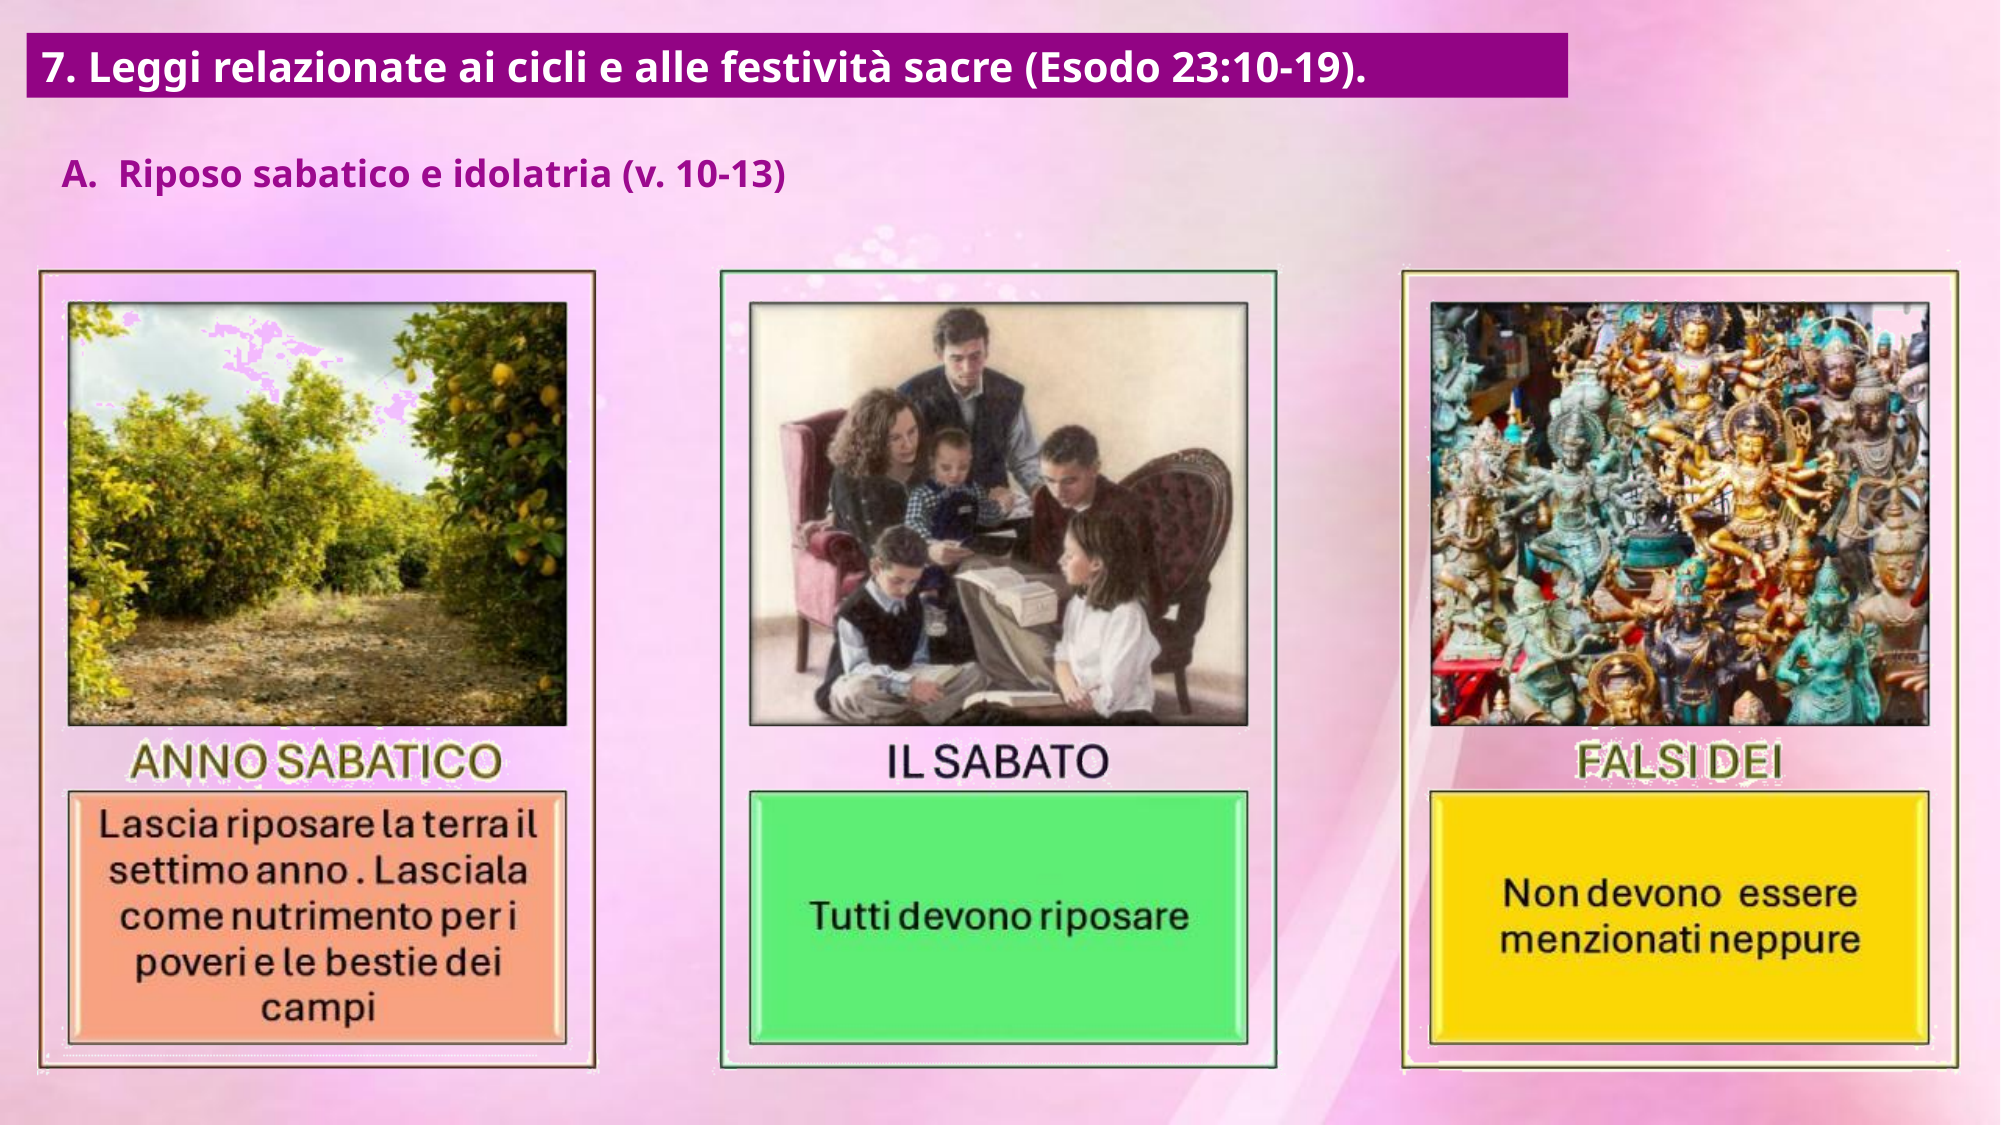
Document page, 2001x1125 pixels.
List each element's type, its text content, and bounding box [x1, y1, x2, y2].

picture [0, 0, 2001, 1125]
text_box 7. Leggi relazionate ai cicli e alle festività sacre (Esodo 23:10-19). [26, 32, 1569, 99]
